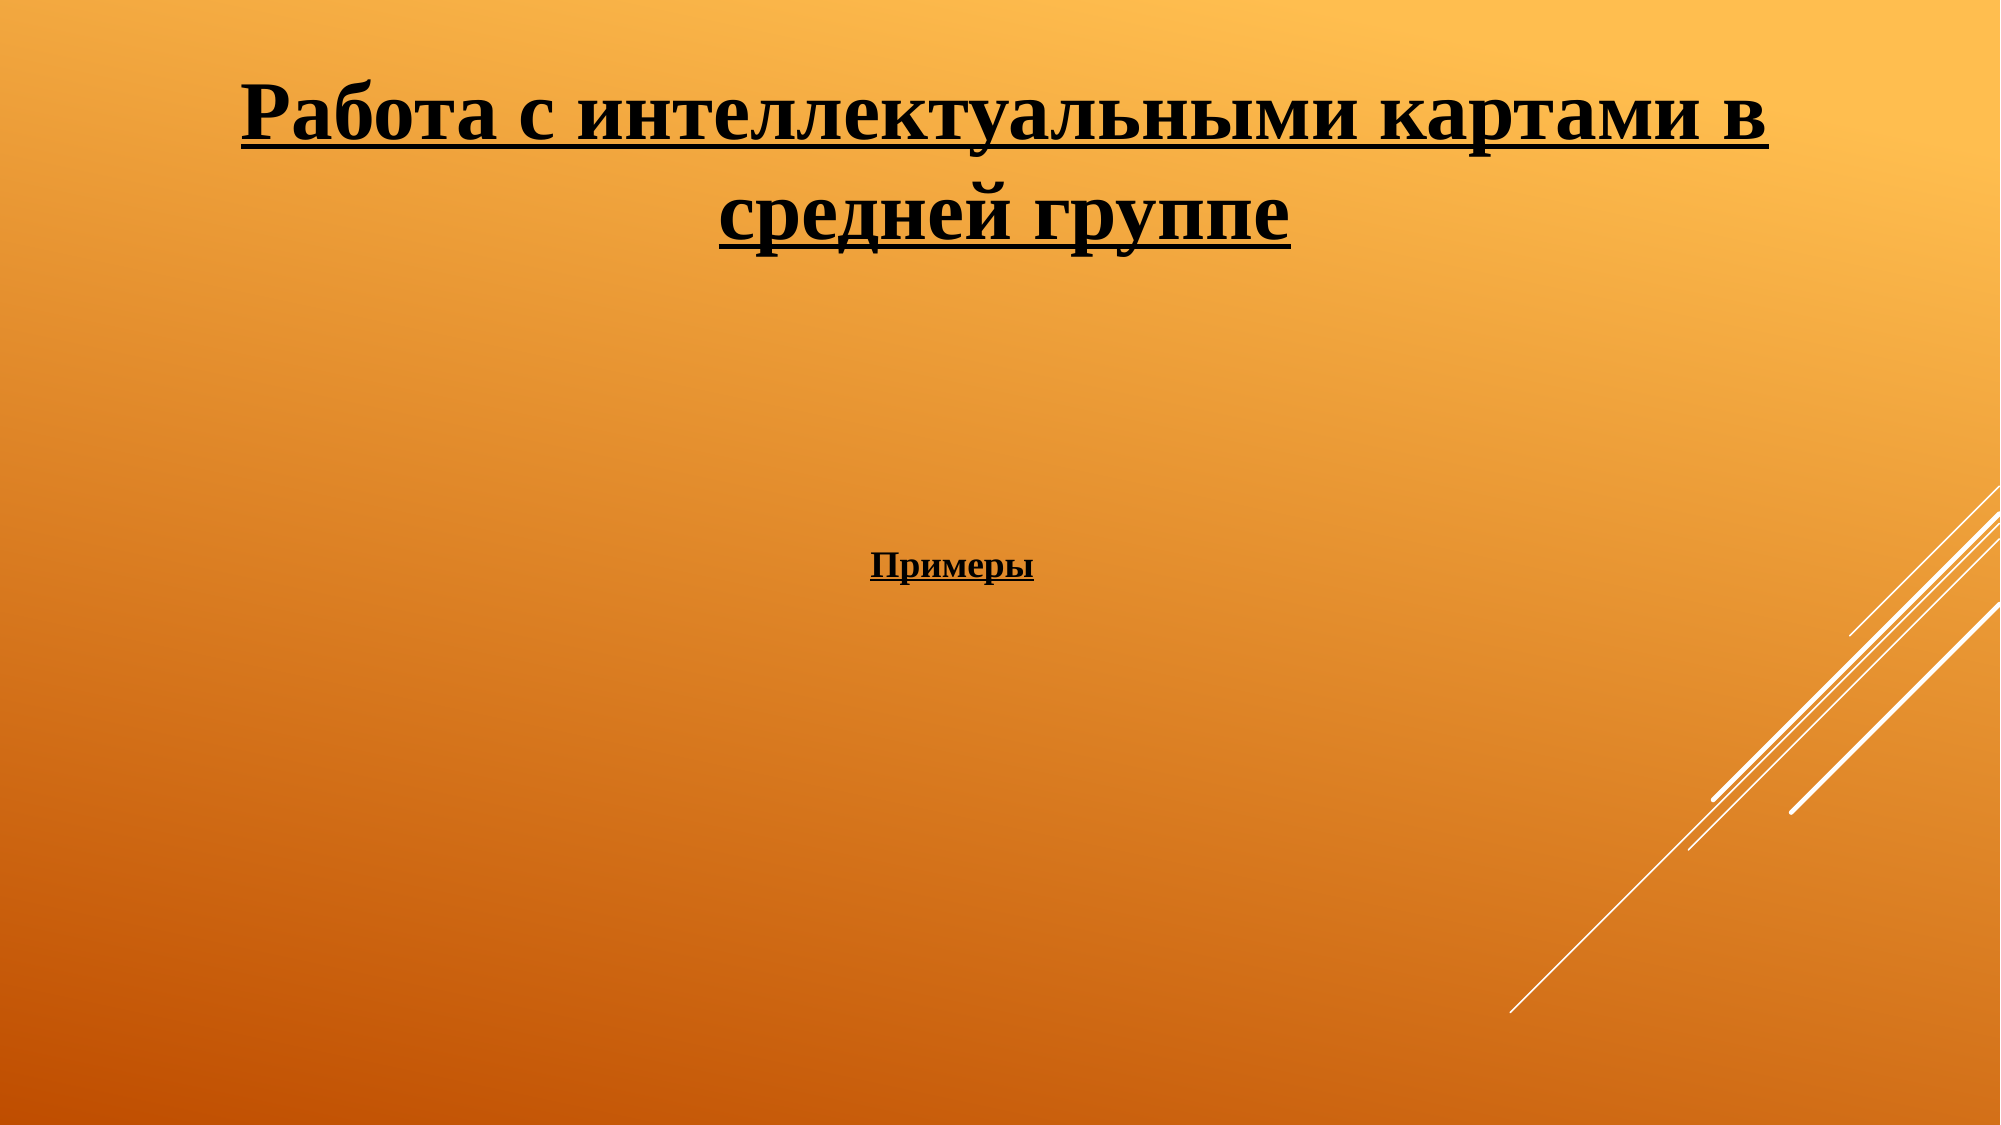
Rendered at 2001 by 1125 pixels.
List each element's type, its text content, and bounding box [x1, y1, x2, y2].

text_box Работа с интеллектуальными картами в средней группе [72, 49, 1938, 264]
text_box Примеры [855, 532, 1050, 592]
